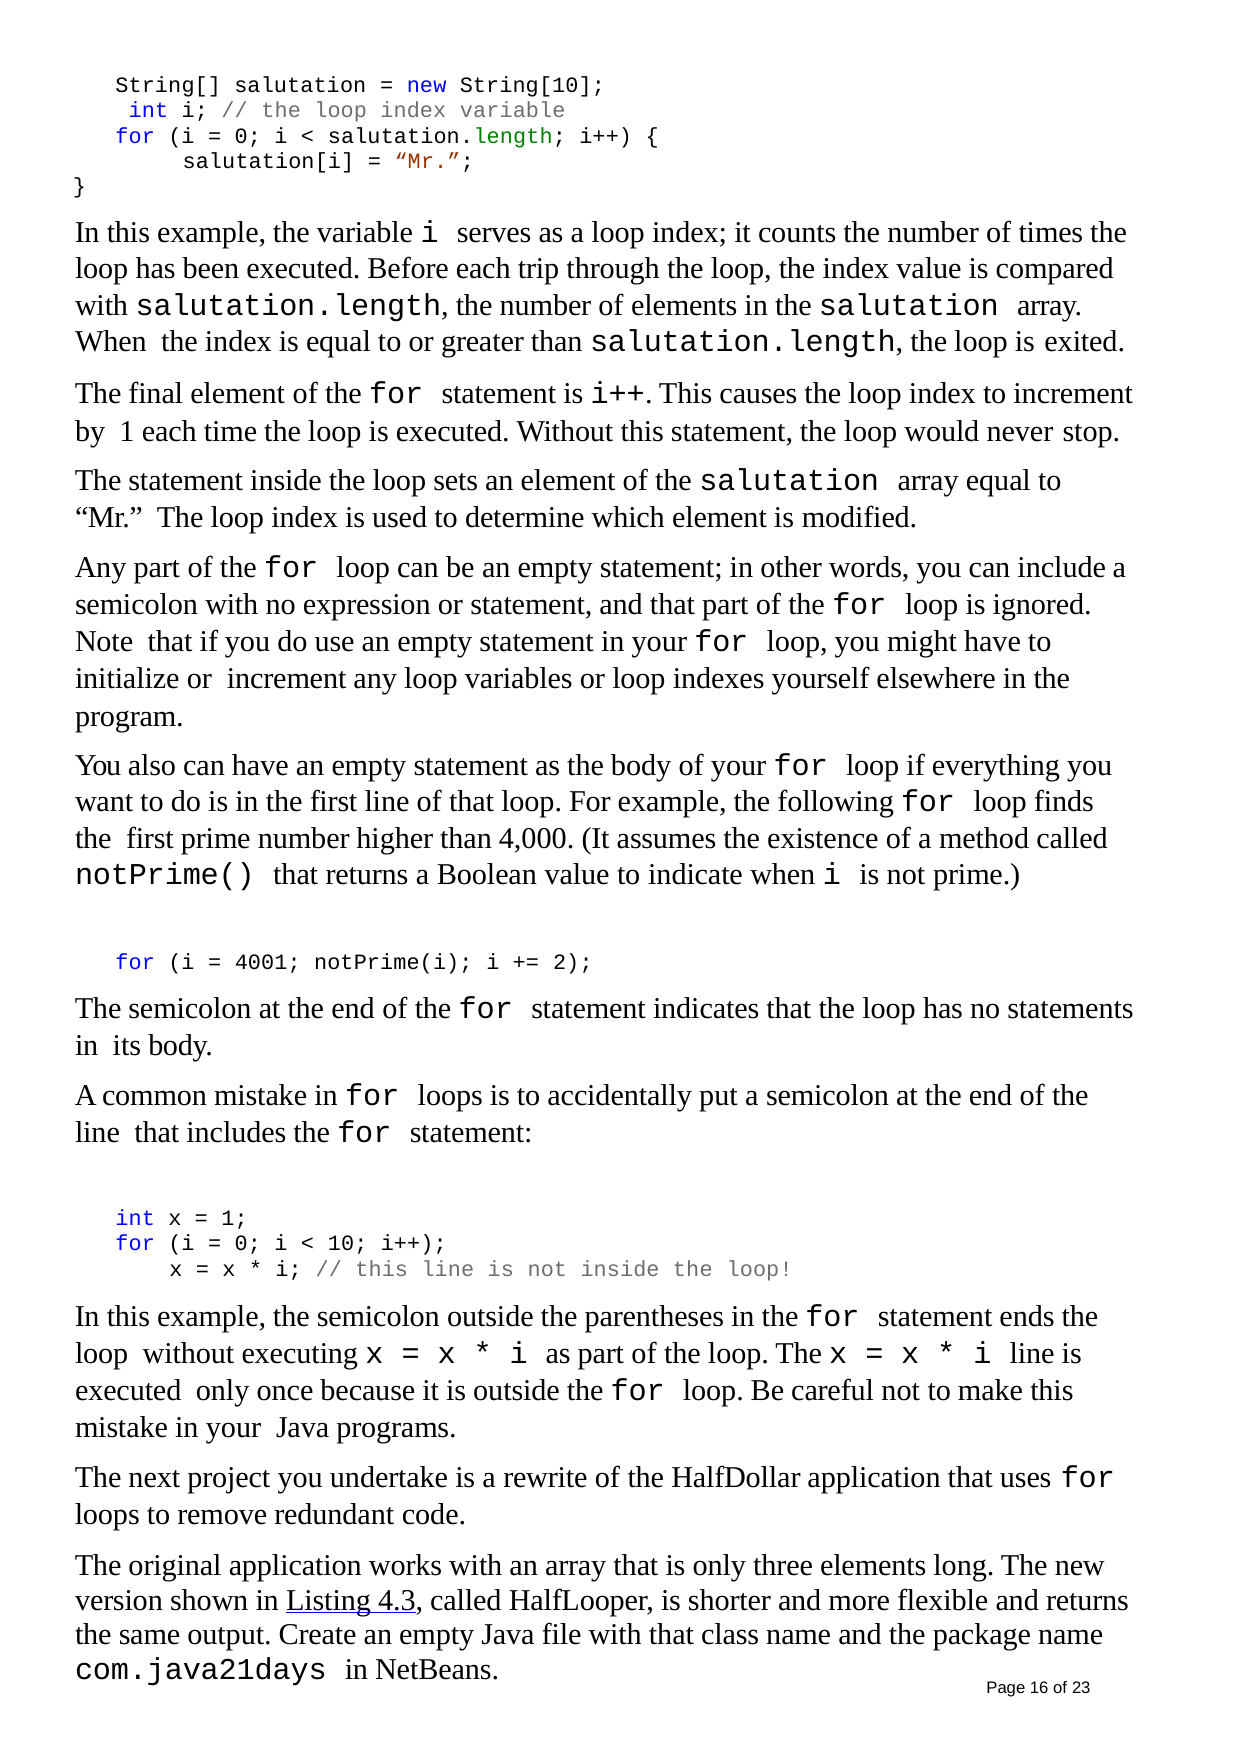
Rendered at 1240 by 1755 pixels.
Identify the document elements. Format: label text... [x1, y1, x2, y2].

text_box String[] salutation = new String[10]; int i; // the loop index variable for (i = 0; i < salutation.length; i++) { salutation[i] = “Mr.”; } In this example, the variable i serves as a loop index; it counts the number of times the loop has been executed. Before each trip through the loop, the index value is compared with salutation.length, the number of elements in the salutation array. When the index is equal to or greater than salutation.length, the loop is exited. The final element of the for statement is i++. This causes the loop index to increment by 1 each time the loop is executed. Without this statement, the loop would never stop. The statement inside the loop sets an element of the salutation array equal to “Mr.” The loop index is used to determine which element is modified. Any part of the for loop can be an empty statement; in other words, you can include a semicolon with no expression or statement, and that part of the for loop is ignored. Note that if you do use an empty statement in your for loop, you might have to initialize or increment any loop variables or loop indexes yourself elsewhere in the program. You also can have an empty statement as the body of your for loop if everything you want to do is in the first line of that loop. For example, the following for loop finds the first prime number higher than 4,000. (It assumes the existence of a method called notPrime() that returns a Boolean value to indicate when i is not prime.) for (i = 4001; notPrime(i); i += 2); The semicolon at the end of the for statement indicates that the loop has no statements in its body. A common mistake in for loops is to accidentally put a semicolon at the end of the line that includes the for statement: int x = 1; for (i = 0; i < 10; i++); x = x * i; // this line is not inside the loop! In this example, the semicolon outside the parentheses in the for statement ends the loop without executing x = x * i as part of the loop. The x = x * i line is executed only once because it is outside the for loop. Be careful not to make this mistake in your Java programs. The next project you undertake is a rewrite of the HalfDollar application that uses for loops to remove redundant code. The original application works with an array that is only three elements long. The new version shown in Listing 4.3, called HalfLooper, is shorter and more flexible and returns the same output. Create an empty Java file with that class name and the package name com.java21days in NetBeans. [72, 66, 1167, 1686]
slide_number Page 16 of 23 [984, 1686, 1093, 1755]
